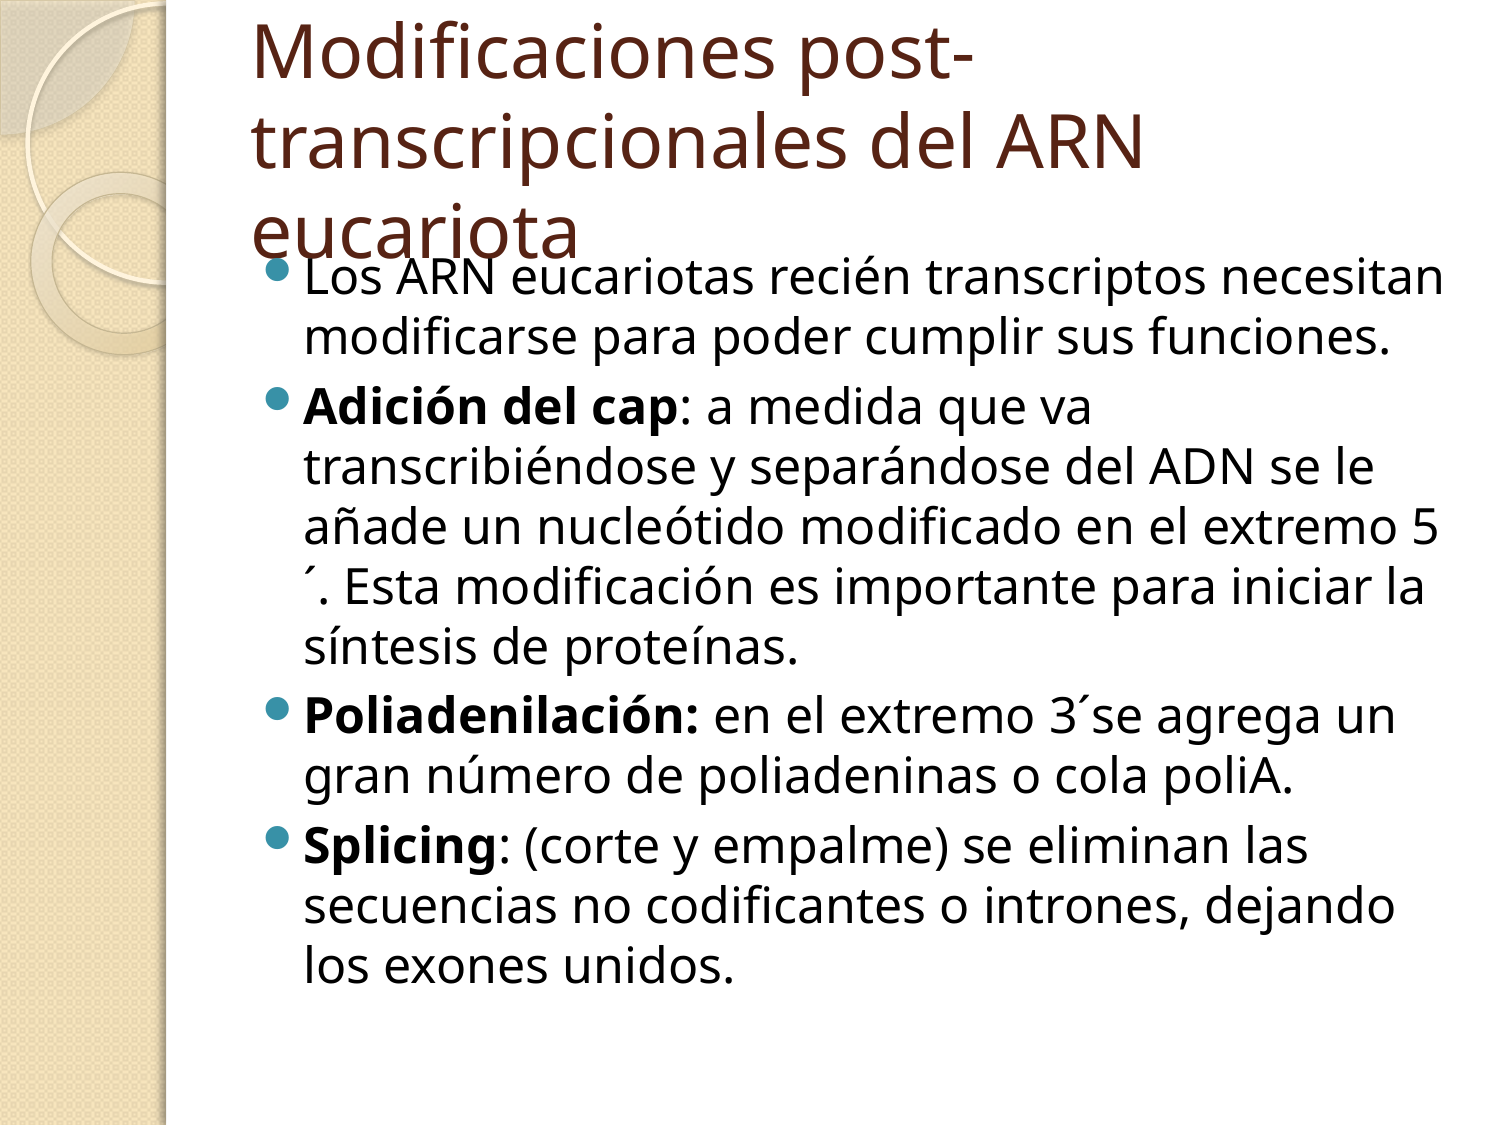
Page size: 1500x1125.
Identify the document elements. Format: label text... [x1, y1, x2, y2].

title Modificaciones post-transcripcionales del ARN eucariota [235, 45, 1466, 233]
list Los ARN eucariotas recién transcriptos necesitan modificarse para poder cumplir sus funciones. Adición del cap: a medida que va transcribiéndose y separándose del ADN se le añade un nucleótido modificado en el extremo 5´. Esta modificación es importante para iniciar la síntesis de proteínas. Poliadenilación: en el extremo 3´se agrega un gran número de poliadeninas o cola poliA. Splicing: (corte y empalme) se eliminan las secuencias no codificantes o intrones, dejando los exones unidos. [235, 237, 1466, 1025]
